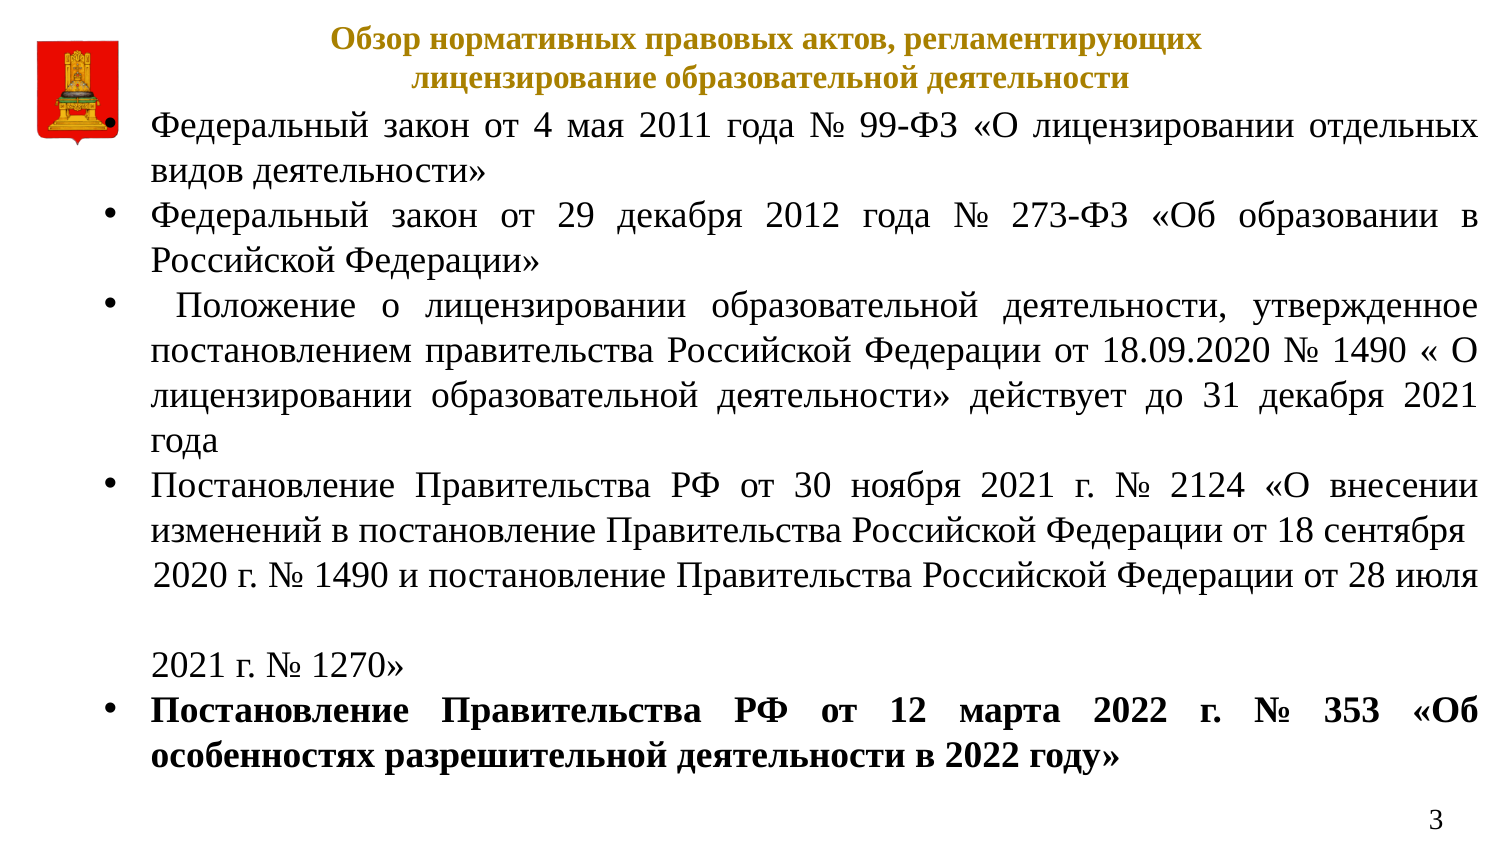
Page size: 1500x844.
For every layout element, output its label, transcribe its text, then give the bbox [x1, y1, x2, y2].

title Обзор нормативных правовых актов, регламентирующих лицензирование образовательной деятельности [123, 8, 1419, 92]
picture [34, 34, 125, 151]
text_box Федеральный закон от 4 мая 2011 года № 99-ФЗ «О лицензировании отдельных видов деятельности» Федеральный закон от 29 декабря 2012 года № 273-ФЗ «Об образовании в Российской Федерации» Положение о лицензировании образовательной деятельности, утвержденное постановлением правительства Российской Федерации от 18.09.2020 № 1490 « О лицензировании образовательной деятельности» действует до 31 декабря 2021 года Постановление Правительства РФ от 30 ноября 2021 г. № 2124 «О внесении изменений в постановление Правительства Российской Федерации от 18 сентября 2020 г. № 1490 и постановление Правительства Российской Федерации от 28 июля 2021 г. № 1270» Постановление Правительства РФ от 12 марта 2022 г. № 353 «Об особенностях разрешительной деятельности в 2022 году» [88, 92, 1495, 783]
slide_number 3 [1411, 799, 1459, 837]
